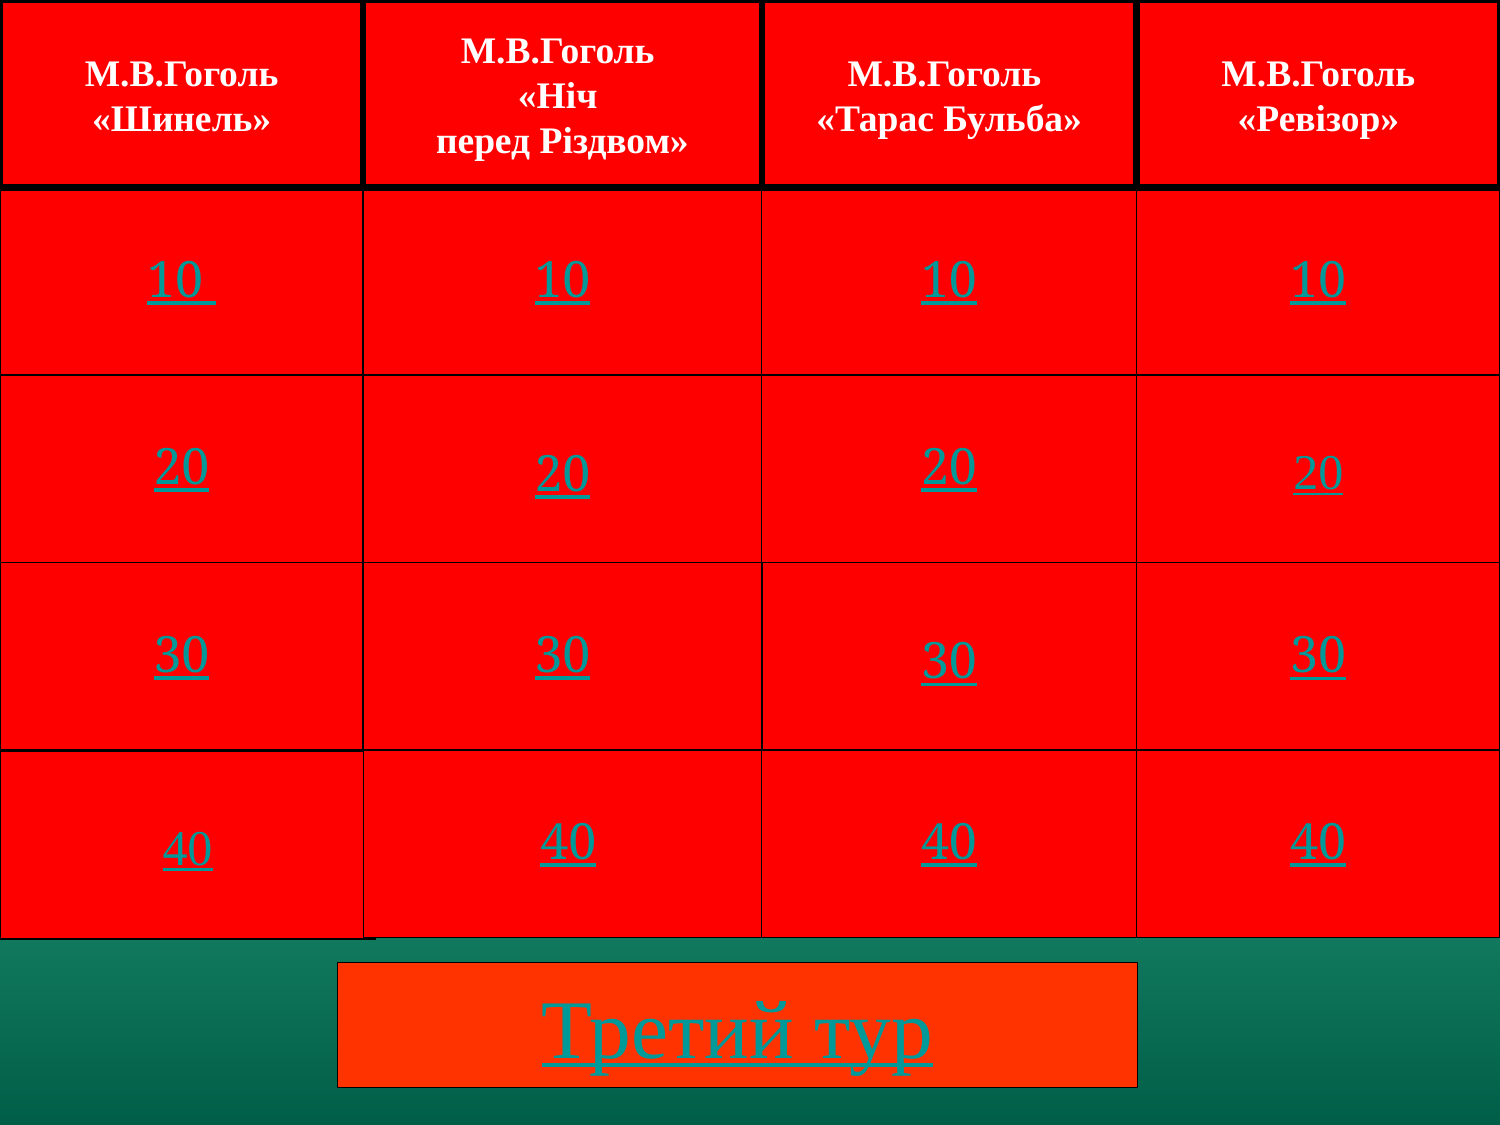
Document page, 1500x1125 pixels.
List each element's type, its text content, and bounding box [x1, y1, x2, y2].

text_box 30 [762, 563, 1136, 750]
text_box 20 [0, 376, 363, 562]
text_box 20 [1136, 375, 1500, 562]
text_box 10 [1136, 188, 1500, 375]
text_box М.В.Гоголь «Ніч перед Різдвом» [364, 0, 761, 188]
text_box 40 [761, 750, 1136, 938]
text_box 20 [761, 375, 1136, 563]
text_box 30 [1136, 562, 1500, 750]
text_box Третий тур [337, 962, 1138, 1088]
text_box 40 [0, 751, 375, 940]
text_box М.В.Гоголь «Тарас Бульба» [761, 0, 1136, 188]
text_box 40 [1136, 750, 1500, 938]
text_box 40 [363, 751, 761, 938]
text_box 20 [363, 374, 761, 562]
text_box 10 [761, 188, 1136, 375]
text_box 10 [364, 188, 761, 374]
text_box 10 [0, 188, 364, 376]
text_box М.В.Гоголь «Шинель» [0, 0, 364, 188]
text_box М.В.Гоголь «Ревізор» [1136, 0, 1500, 188]
text_box 30 [0, 562, 363, 751]
text_box 30 [363, 562, 762, 751]
